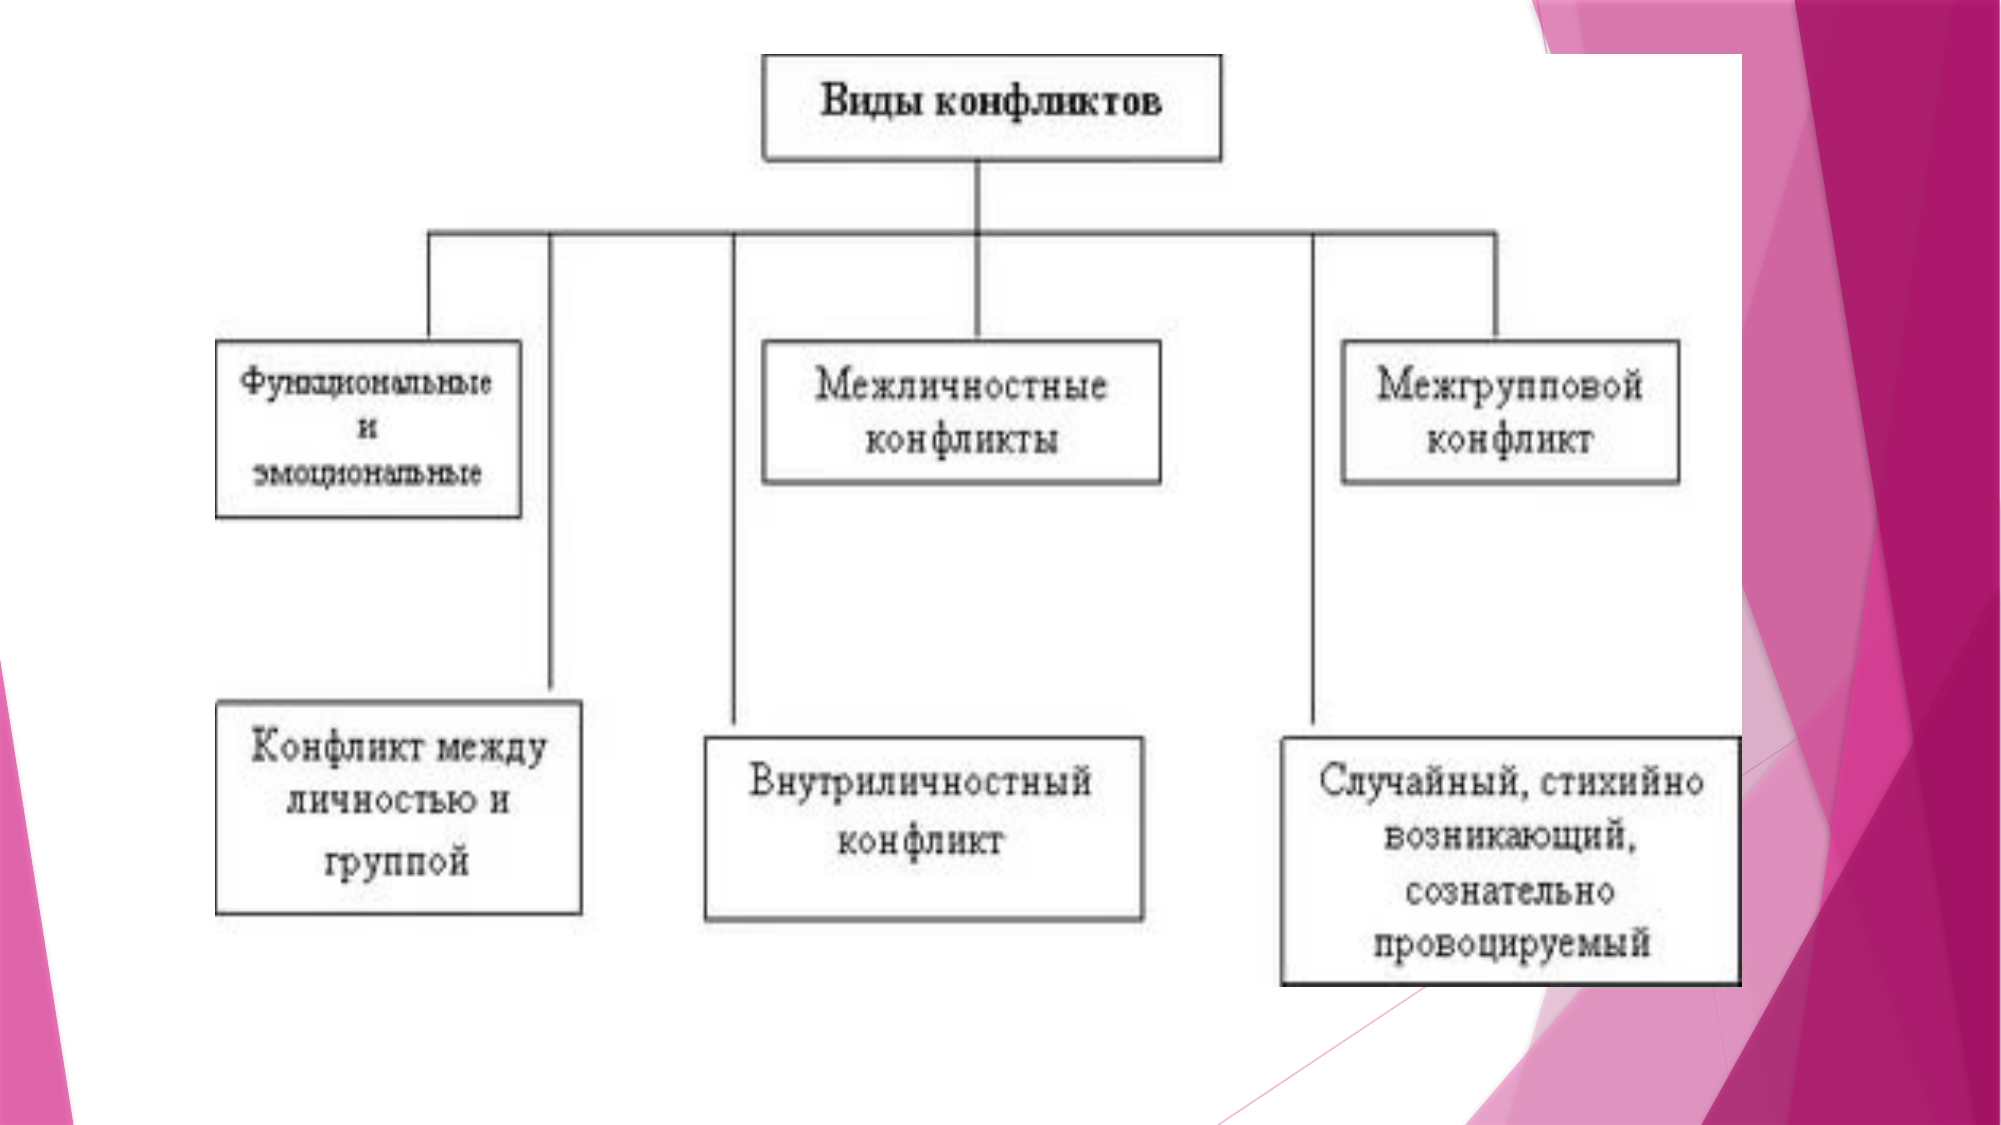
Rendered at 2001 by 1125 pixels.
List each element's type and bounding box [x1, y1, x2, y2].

picture [215, 53, 1743, 987]
